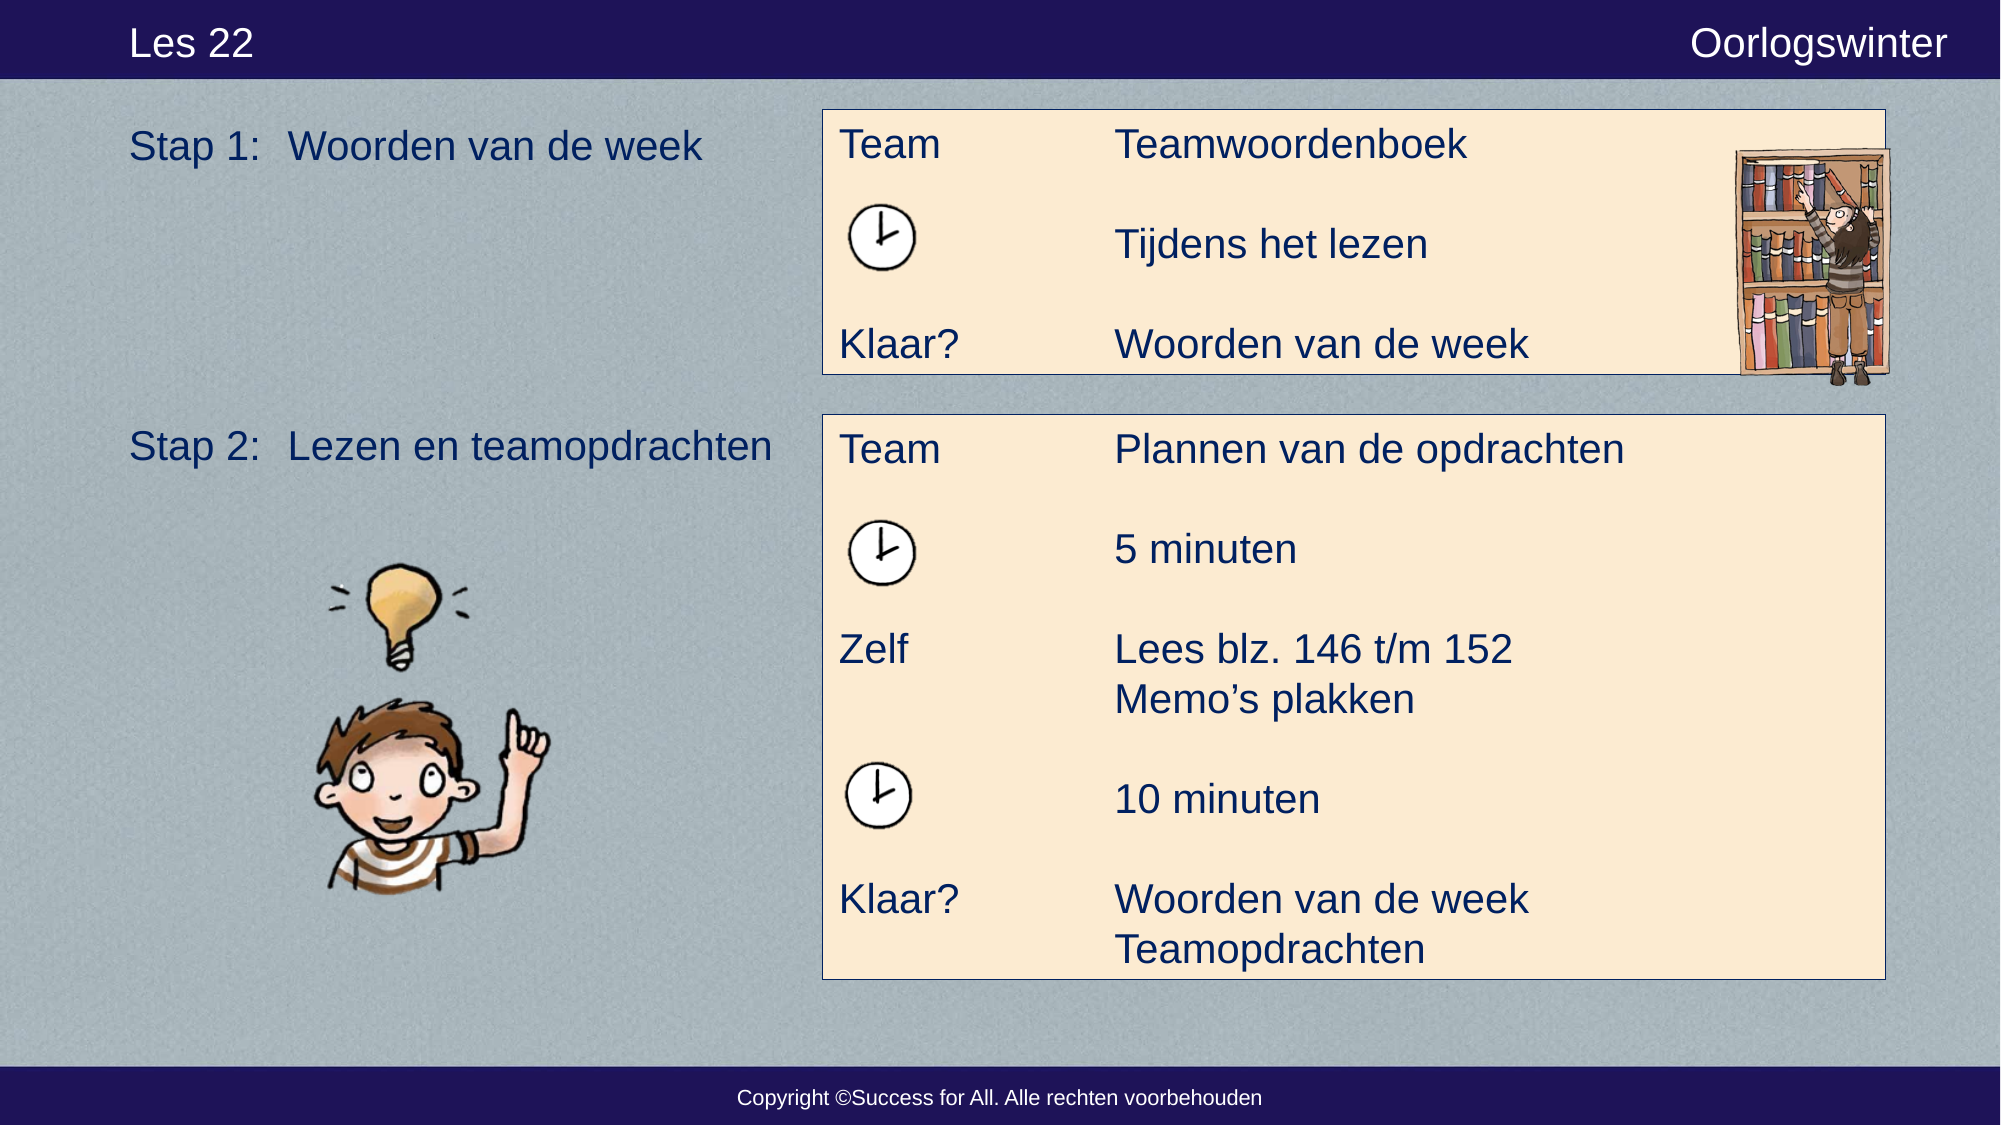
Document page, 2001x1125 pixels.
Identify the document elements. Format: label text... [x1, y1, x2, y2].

text_box Team Plannen van de opdrachten 5 minuten Zelf Lees blz. 146 t/m 152 Memo’s plakken 10 minuten Klaar? Woorden van de week Teamopdrachten [822, 414, 1886, 980]
picture [0, 0, 2001, 1125]
text_box Les 22 [114, 8, 354, 73]
text_box Oorlogswinter [786, 8, 1963, 73]
text_box Stap 1: Woorden van de week Stap 2: Lezen en teamopdrachten [114, 111, 907, 527]
text_box Copyright ©Success for All. Alle rechten voorbehouden [0, 1076, 2000, 1125]
text_box Team Teamwoordenboek Tijdens het lezen Klaar? Woorden van de week [822, 109, 1886, 375]
